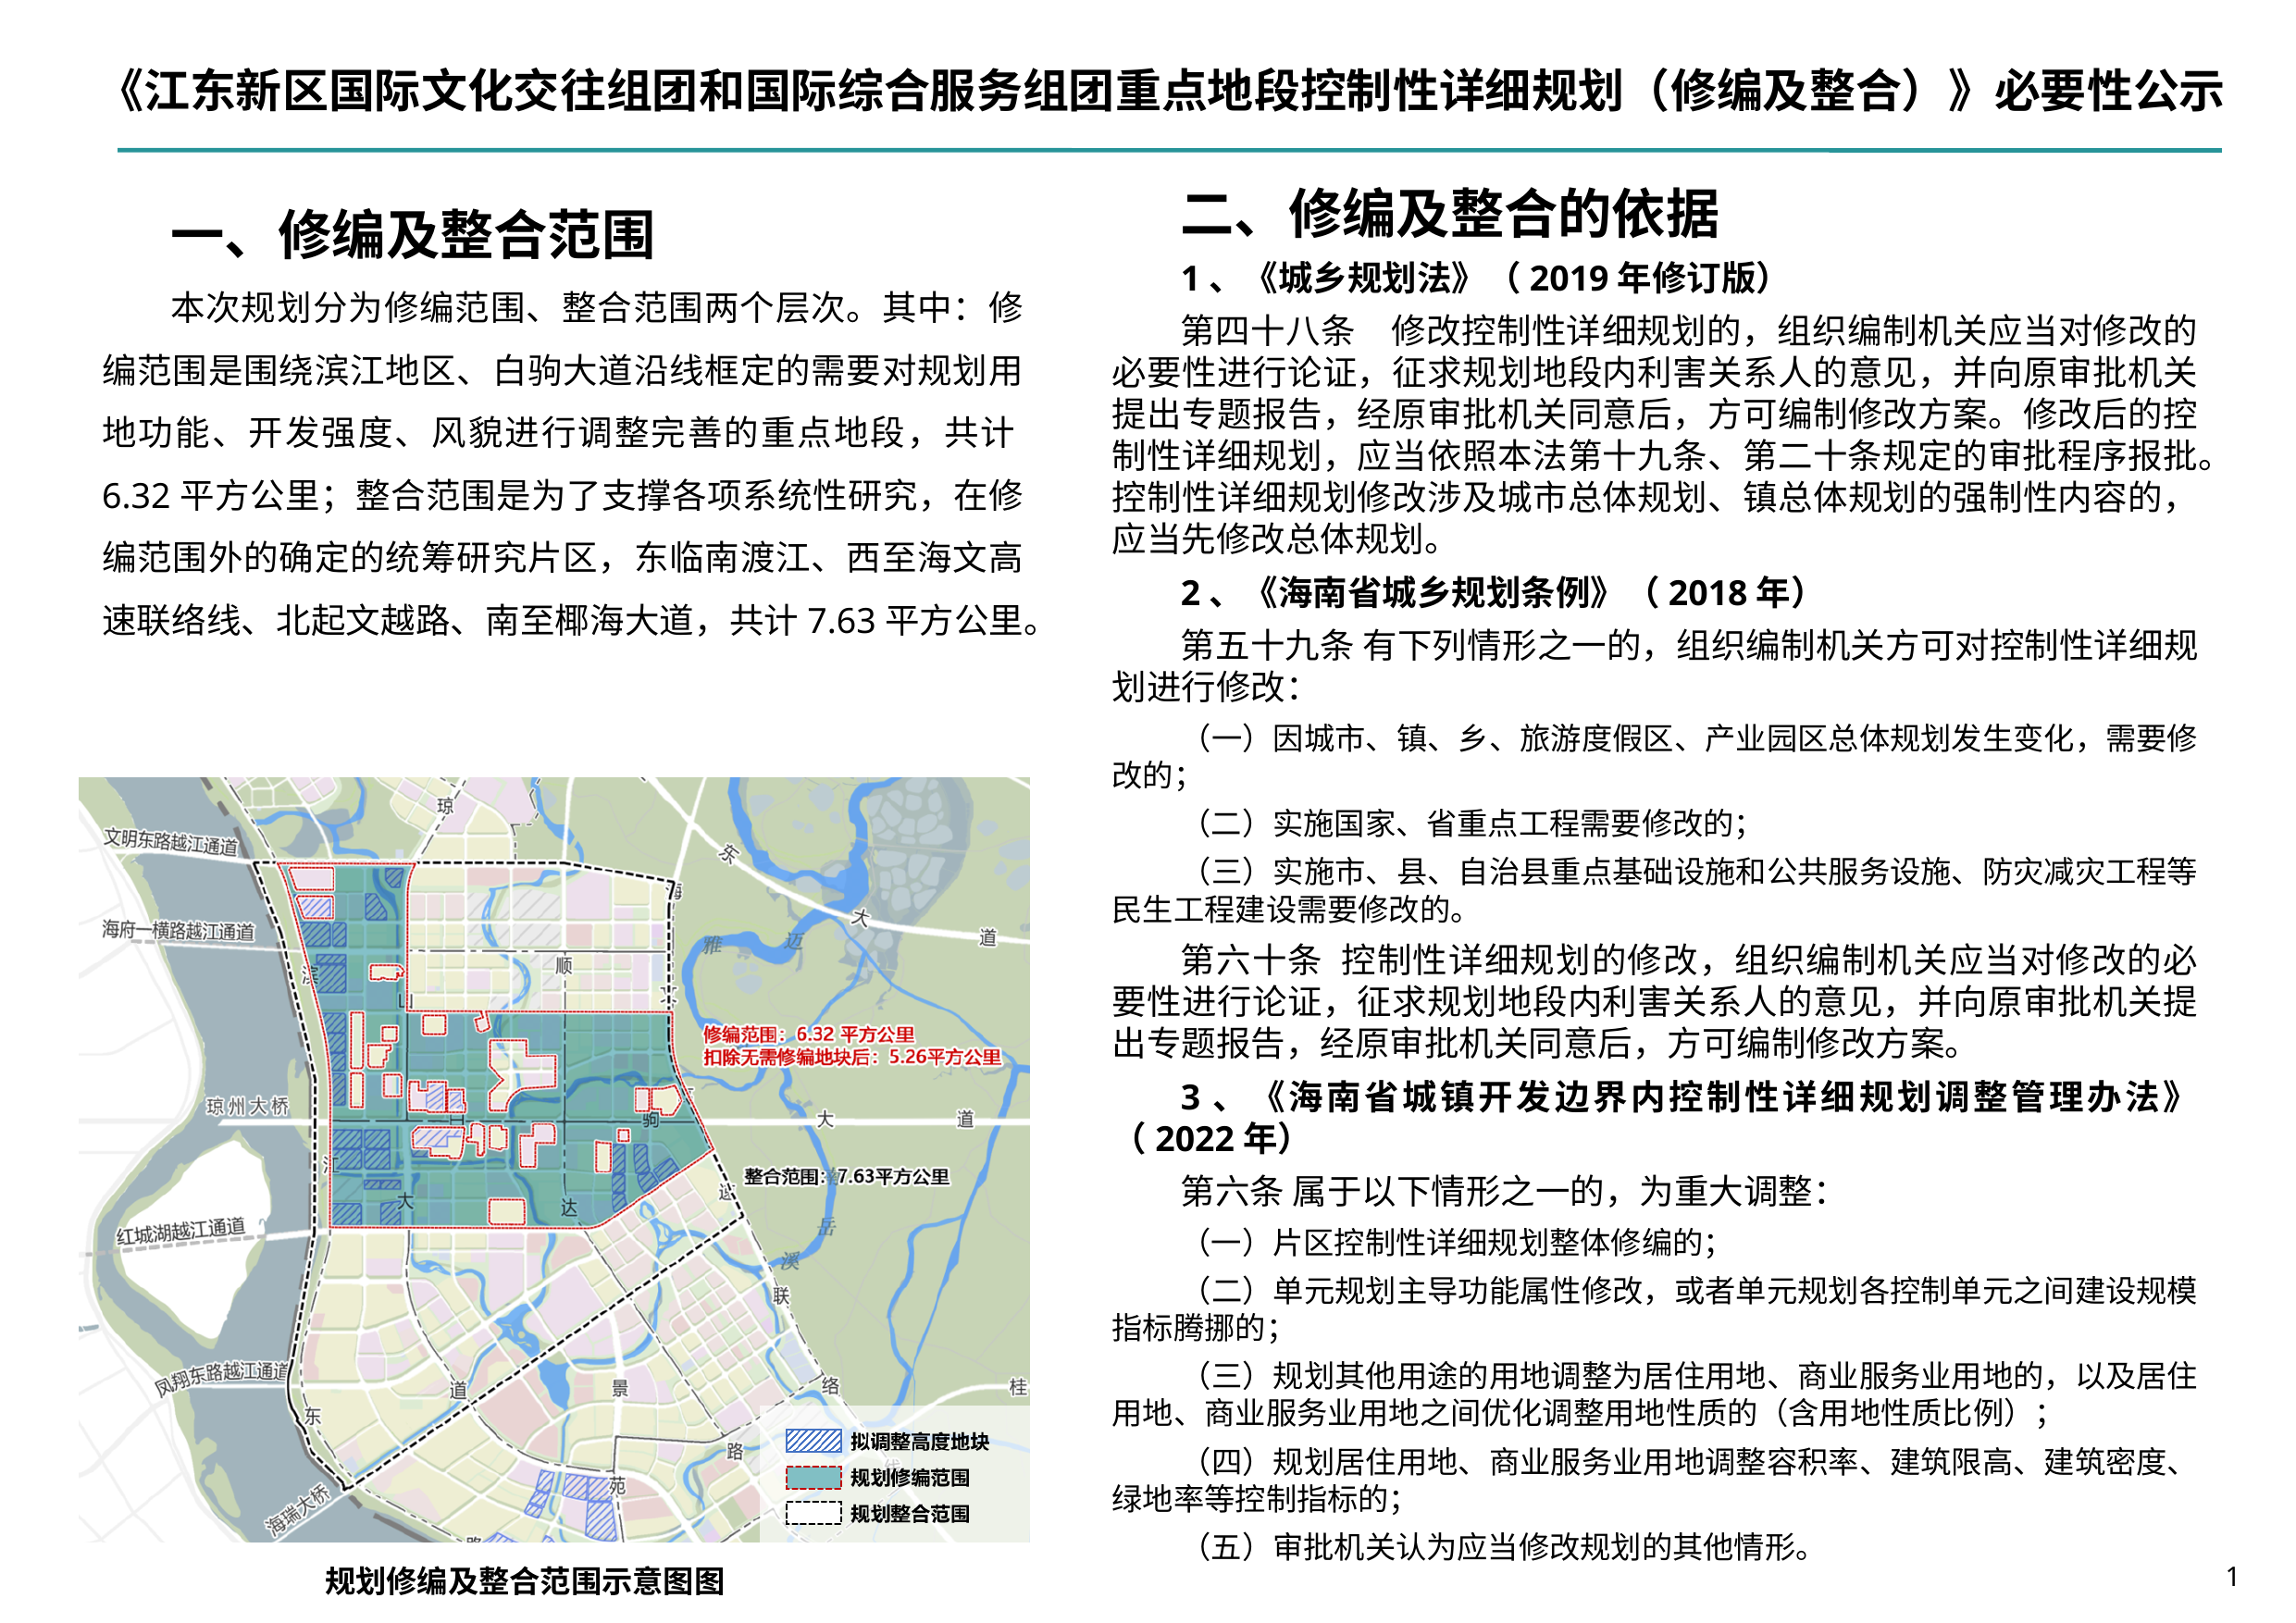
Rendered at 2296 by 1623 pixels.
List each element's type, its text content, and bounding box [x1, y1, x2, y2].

text_box 二、修编及整合的依据 1、《城乡规划法》（2019年修订版） 第四十八条 修改控制性详细规划的，组织编制机关应当对修改的必要性进行论证，征求规划地段内利害关系人的意见，并向原审批机关提出专题报告，经原审批机关同意后，方可编制修改方案。修改后的控制性详细规划，应当依照本法第十九条、第二十条规定的审批程序报批。控制性详细规划修改涉及城市总体规划、镇总体规划的强制性内容的，应当先修改总体规划。 2、《海南省城乡规划条例》（2018年） 第五十九条 有下列情形之一的，组织编制机关方可对控制性详细规划进行修改： （一）因城市、镇、乡、旅游度假区、产业园区总体规划发生变化，需要修改的； （二）实施国家、省重点工程需要修改的； （三）实施市、县、自治县重点基础设施和公共服务设施、防灾减灾工程等民生工程建设需要修改的。 第六十条 控制性详细规划的修改，组织编制机关应当对修改的必要性进行论证，征求规划地段内利害关系人的意见，并向原审批机关提出专题报告，经原审批机关同意后，方可编制修改方案。 3、《海南省城镇开发边界内控制性详细规划调整管理办法》（2022年） 第六条 属于以下情形之一的，为重大调整： （一）片区控制性详细规划整体修编的； （二）单元规划主导功能属性修改，或者单元规划各控制单元之间建设规模指标腾挪的； （三）规划其他用途的用地调整为居住用地、商业服务业用地的，以及居住用地、商业服务业用地之间优化调整用地性质的（含用地性质比例）； （四）规划居住用地、商业服务业用地调整容积率、建筑限高、建筑密度、绿地率等控制指标的； （五）审批机关认为应当修改规划的其他情形。 [1089, 168, 2222, 1580]
text_box 规划修编及整合范围示意图图 [245, 1554, 863, 1606]
text_box 一、修编及整合范围 本次规划分为修编范围、整合范围两个层次。其中：修编范围是围绕滨江地区、白驹大道沿线框定的需要对规划用地功能、开发强度、风貌进行调整完善的重点地段，共计6.32平方公里；整合范围是为了支撑各项系统性研究，在修编范围外的确定的统筹研究片区，东临南渡江、西至海文高速联络线、北起文越路、南至椰海大道，共计7.63平方公里。 [79, 156, 1047, 520]
text_box 《江东新区国际文化交往组团和国际综合服务组团重点地段控制性详细规划（修编及整合）》必要性公示 [0, 50, 2296, 158]
slide_number 1 [2171, 1516, 2264, 1604]
picture [79, 777, 1031, 1542]
